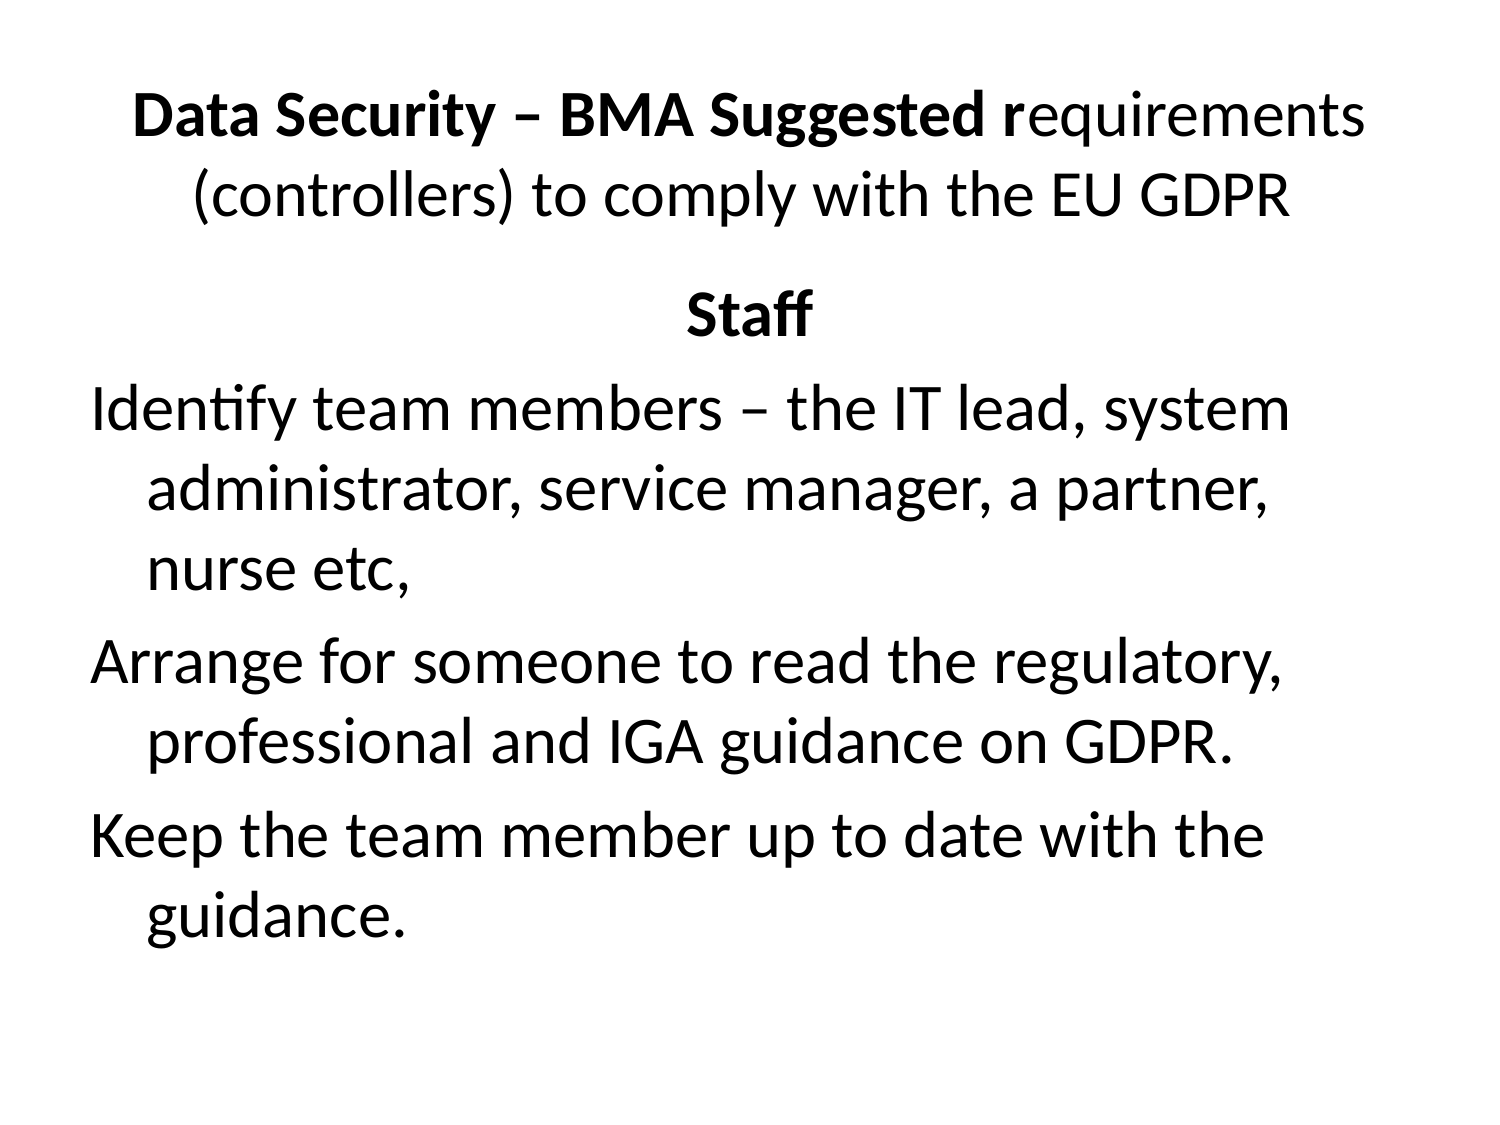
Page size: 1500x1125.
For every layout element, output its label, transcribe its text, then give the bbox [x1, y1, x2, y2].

title Data Security – BMA Suggested requirements (controllers) to comply with the EU GDPR [75, 37, 1425, 262]
list Staff Identify team members – the IT lead, system administrator, service manager, a partner, nurse etc, Arrange for someone to read the regulatory, professional and IGA guidance on GDPR. Keep the team member up to date with the guidance. [75, 262, 1425, 1088]
